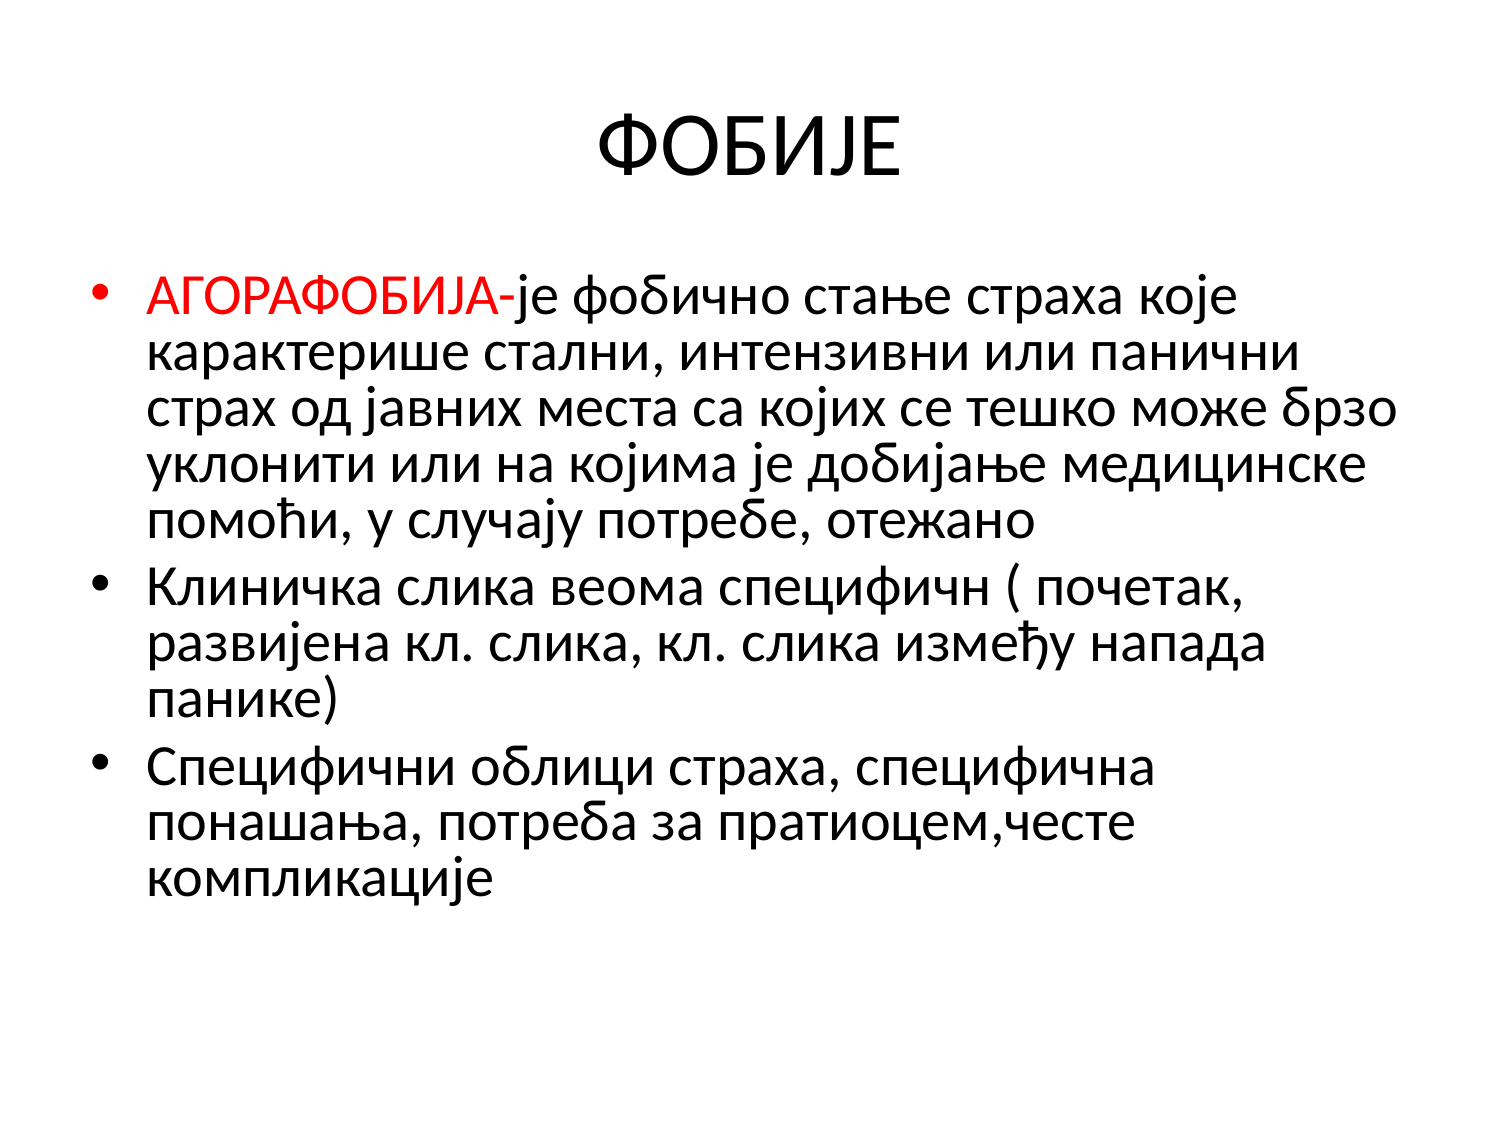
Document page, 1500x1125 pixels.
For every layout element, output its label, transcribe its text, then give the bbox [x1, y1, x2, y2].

list АГОРАФОБИЈА-је фобично стање страха које карактерише стални, интензивни или панични страх од јавних места са којих се тешко може брзо уклонити или на којима је добијање медицинске помоћи, у случају потребе, отежано Клиничка слика веома специфичн ( почетак, развијена кл. слика, кл. слика између напада панике) Специфични облици страха, специфична понашања, потреба за пратиоцем,честе компликације [75, 262, 1425, 1005]
title ФОБИЈЕ [75, 45, 1425, 233]
